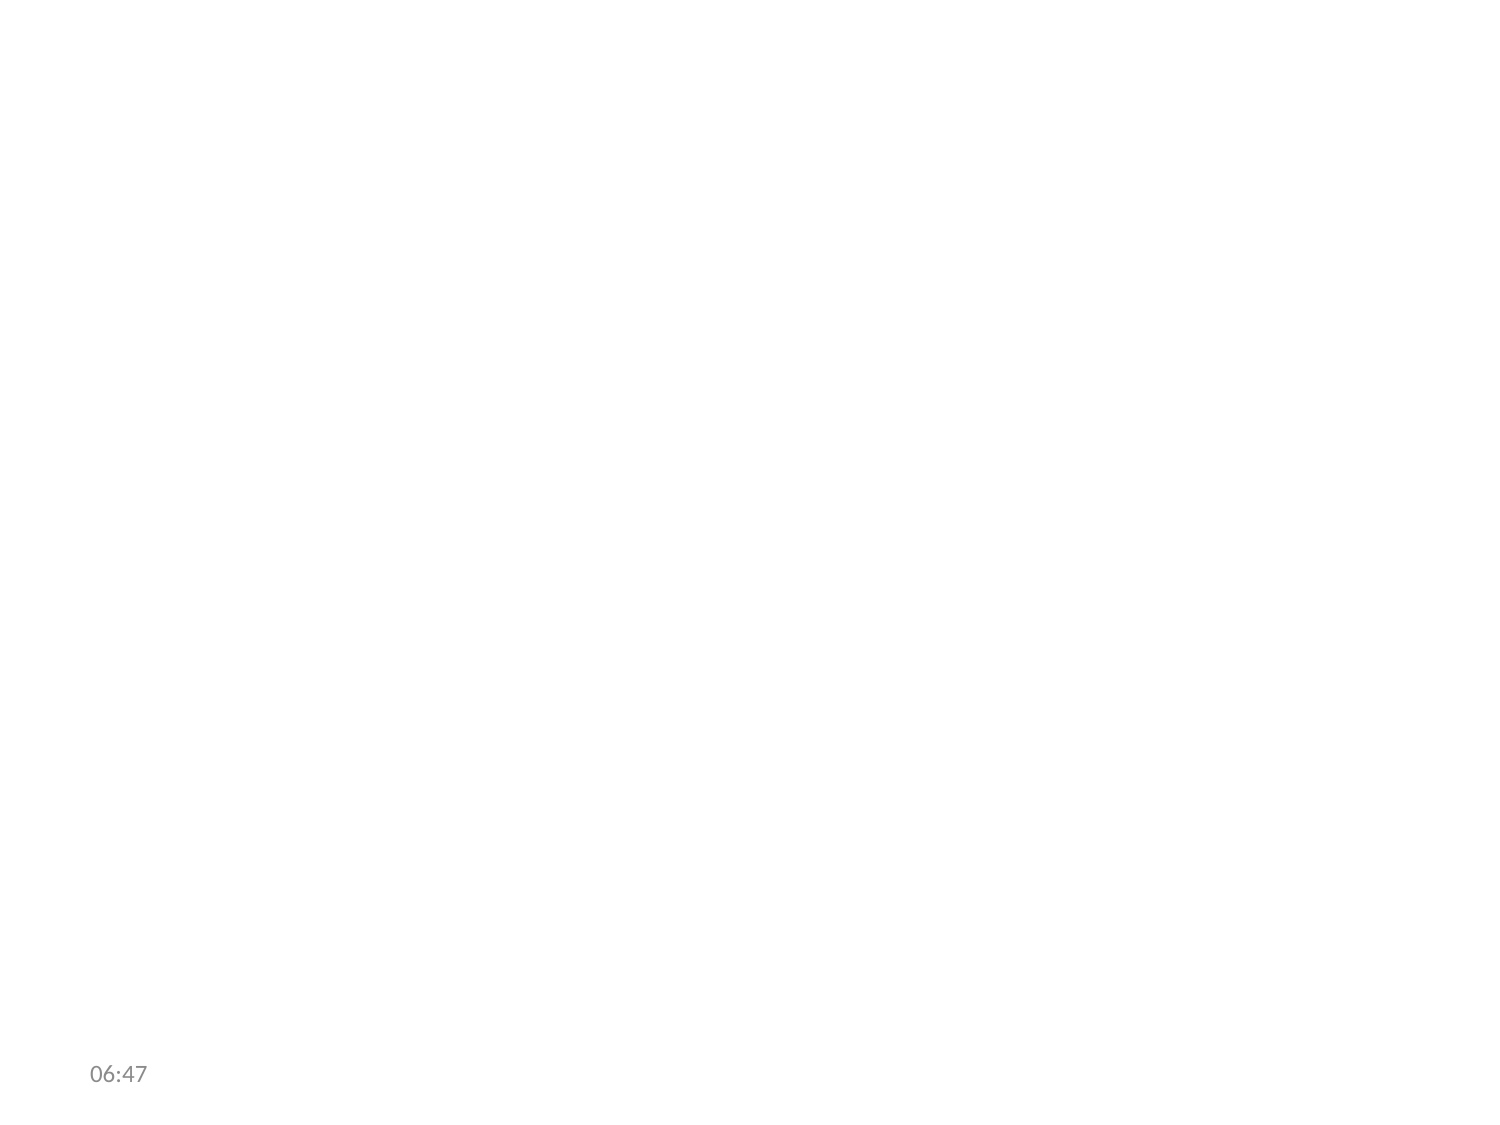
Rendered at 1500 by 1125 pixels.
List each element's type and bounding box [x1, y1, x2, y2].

slide_number [75, 1042, 425, 1103]
